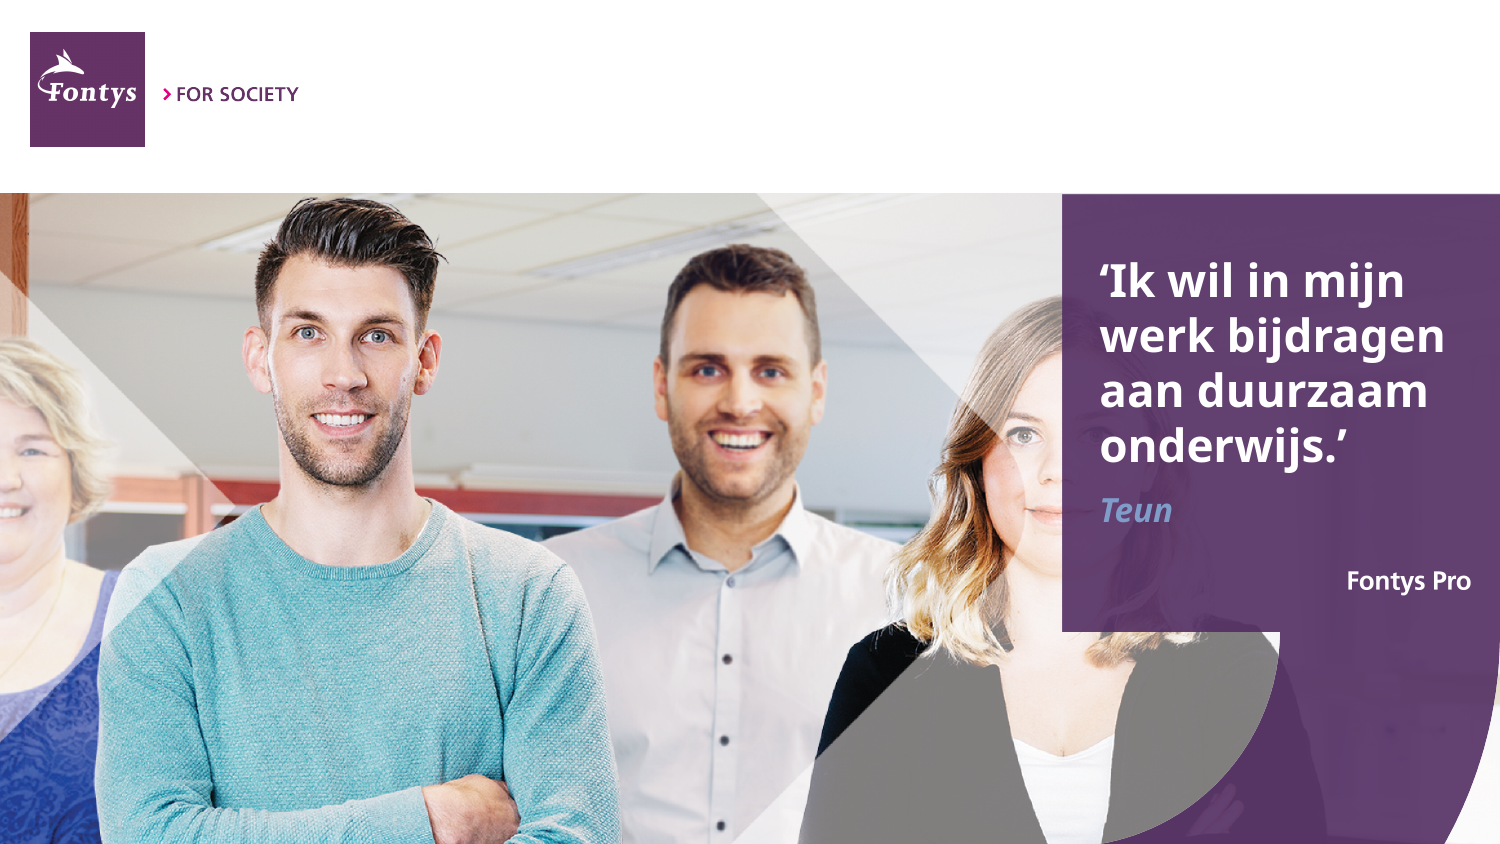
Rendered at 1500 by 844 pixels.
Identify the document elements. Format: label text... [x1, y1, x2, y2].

text_box ‘Ik wil in mijn werk bijdragen aan duurzaam onderwijs.’ [1084, 244, 1478, 495]
text_box Teun [1084, 481, 1282, 537]
picture [0, 0, 1500, 844]
